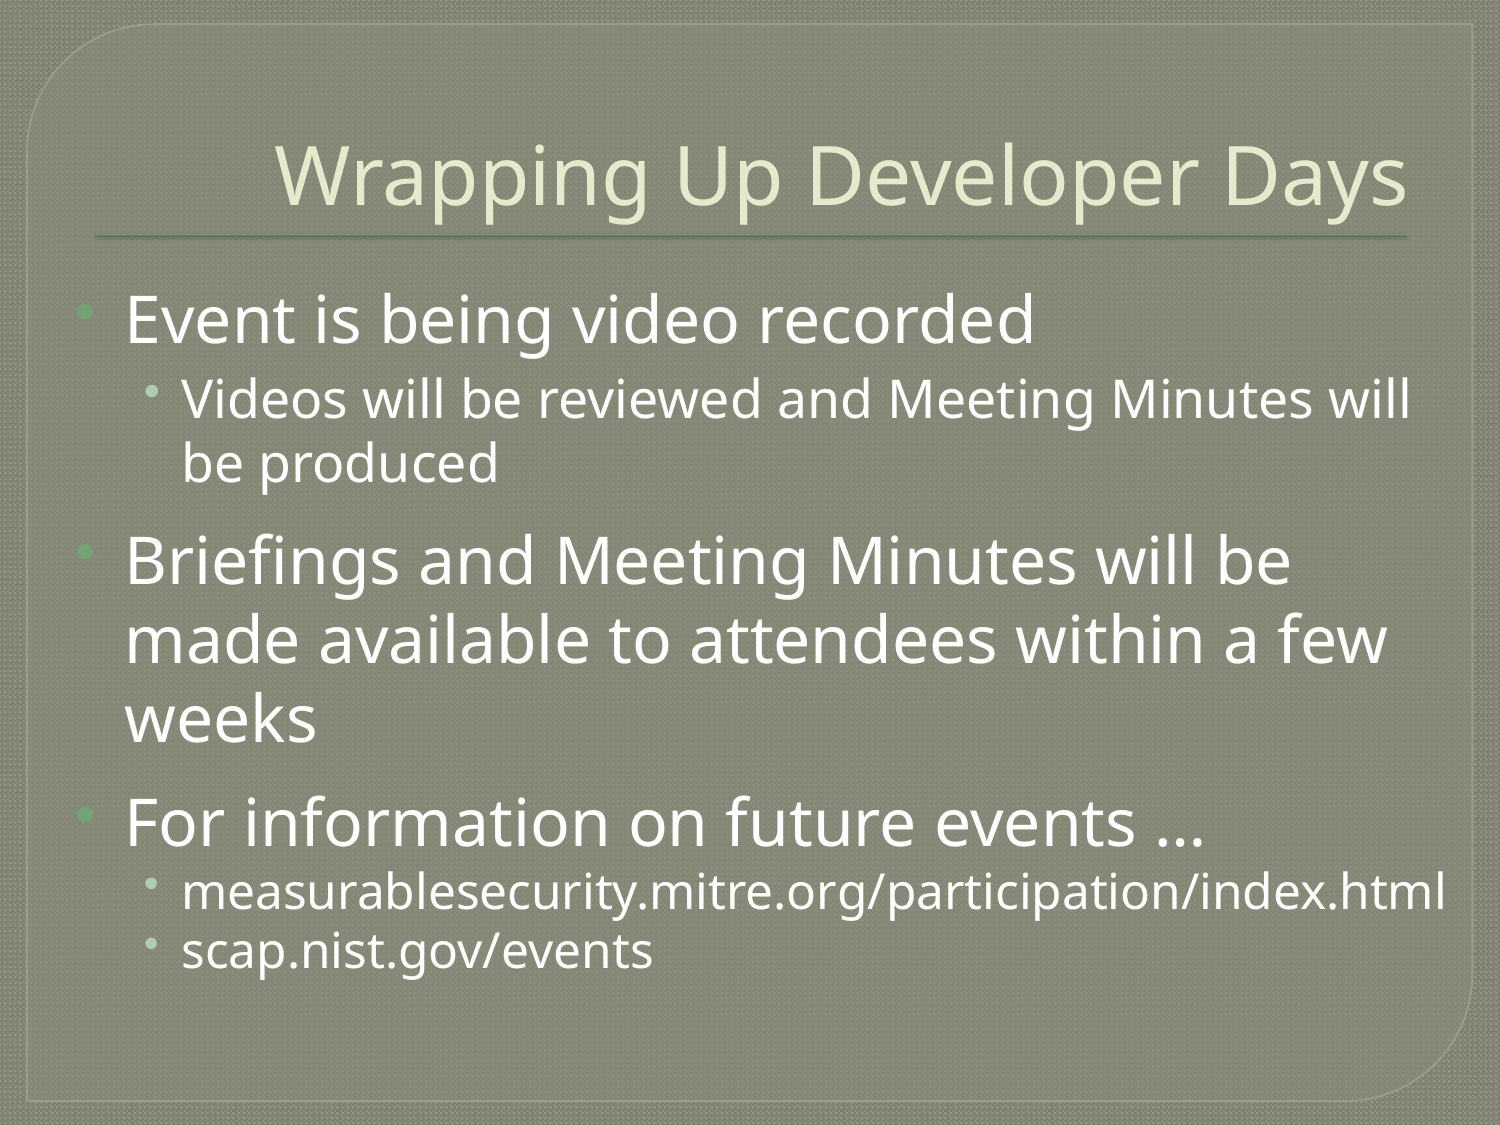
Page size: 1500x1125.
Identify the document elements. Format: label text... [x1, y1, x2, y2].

title Wrapping Up Developer Days [75, 41, 1425, 230]
list Event is being video recorded Videos will be reviewed and Meeting Minutes will be produced Briefings and Meeting Minutes will be made available to attendees within a few weeks For information on future events … measurablesecurity.mitre.org/participation/index.html scap.nist.gov/events [62, 270, 1463, 1013]
